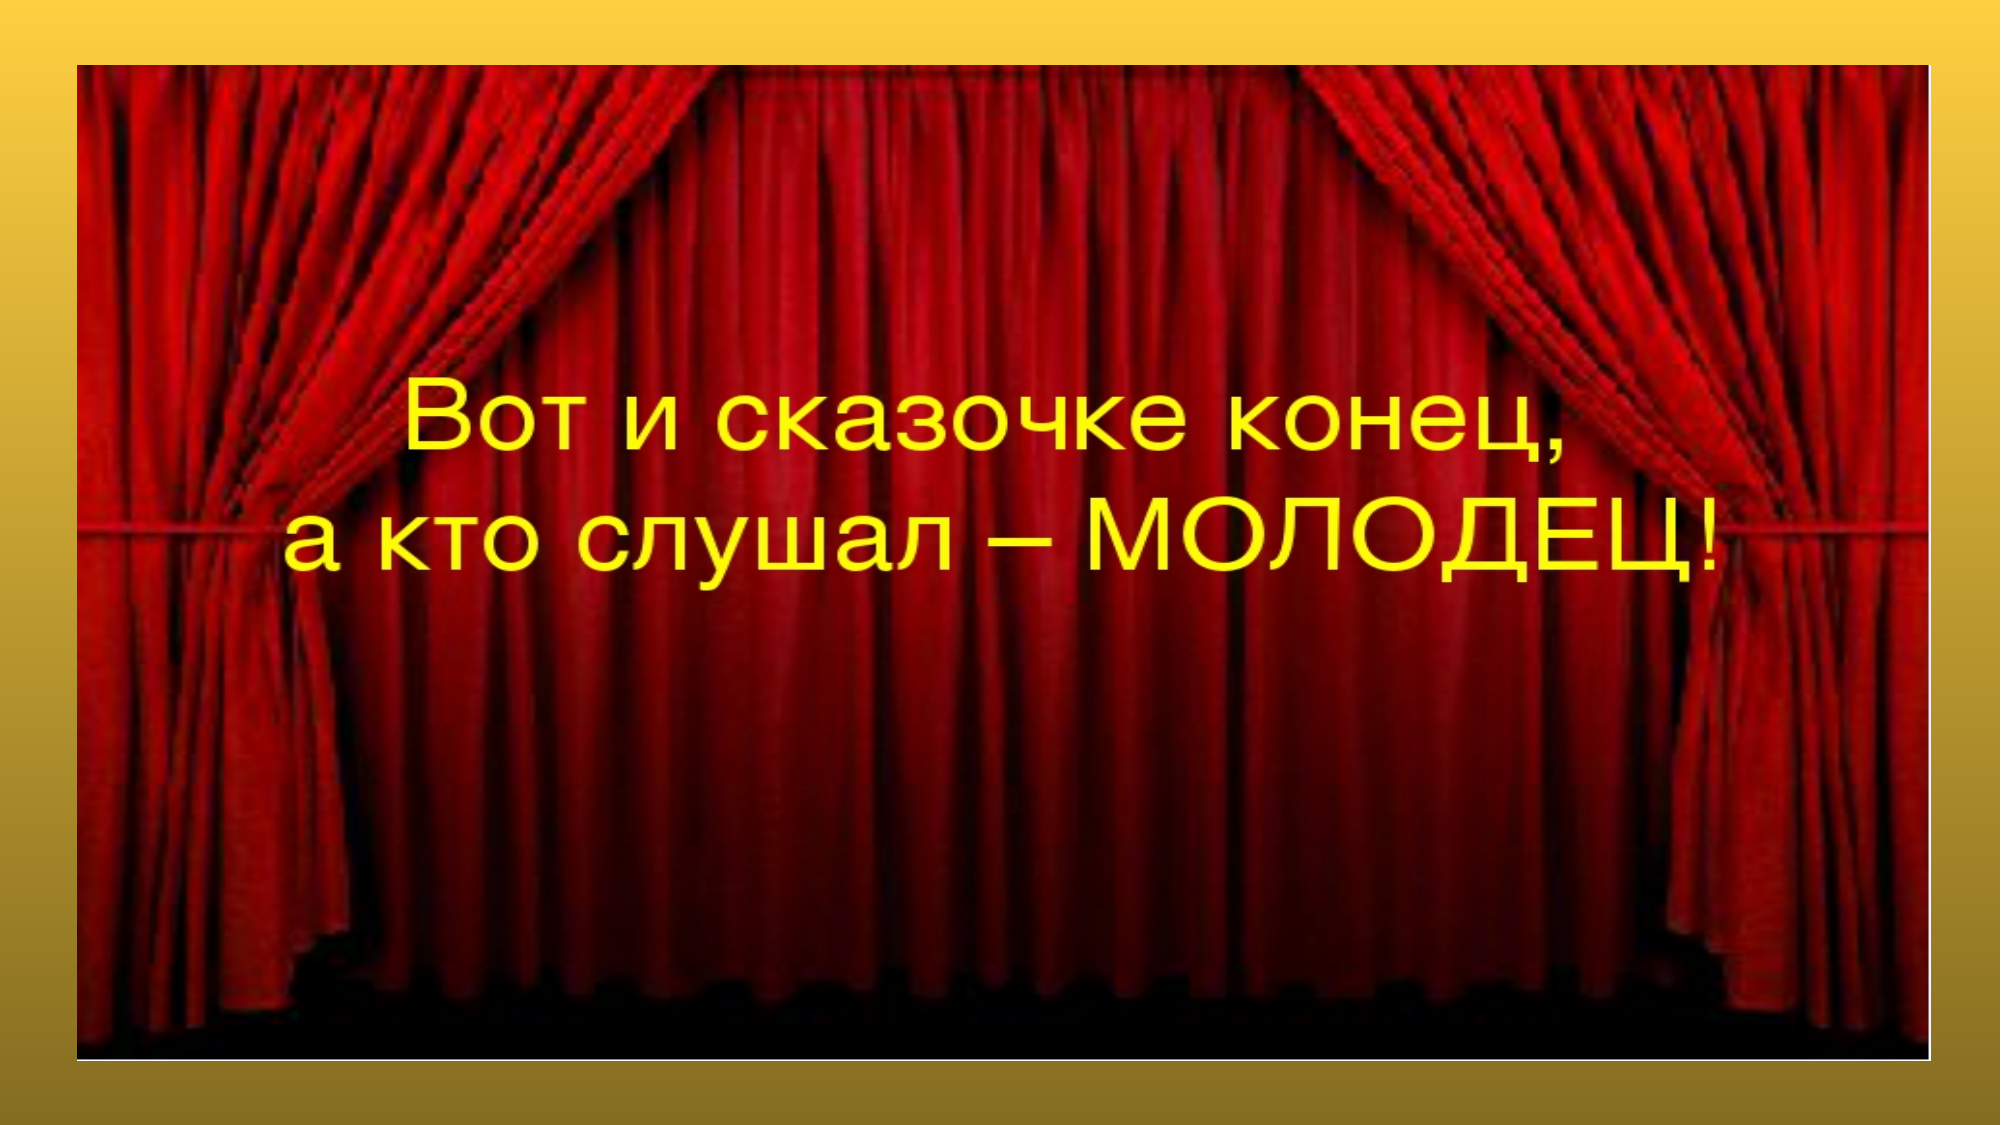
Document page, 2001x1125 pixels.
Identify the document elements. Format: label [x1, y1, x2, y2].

list [77, 65, 1931, 1061]
